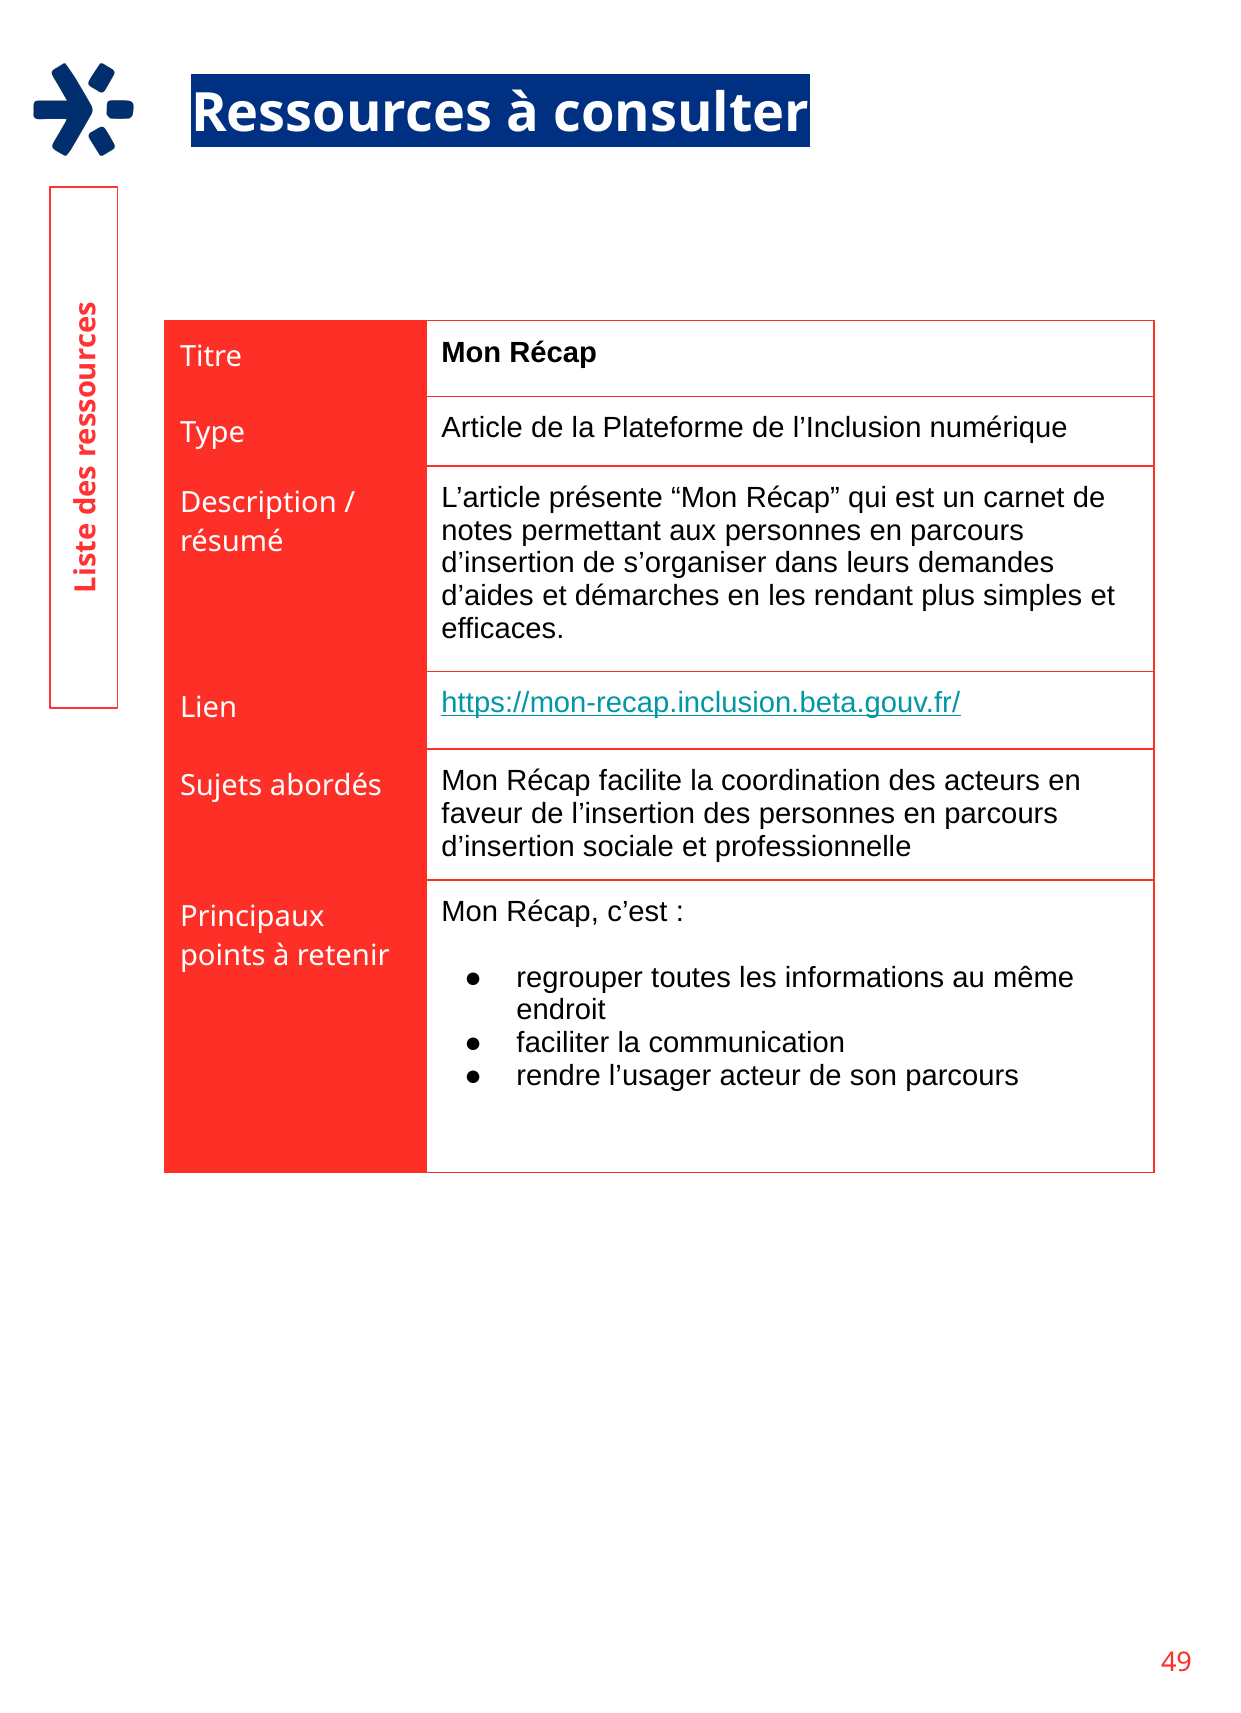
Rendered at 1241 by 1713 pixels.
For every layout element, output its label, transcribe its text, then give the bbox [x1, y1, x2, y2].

table_cell Mon Récap, c’est : regrouper toutes les informations au même endroit faciliter la communication rendre l’usager acteur de son parcours [427, 881, 1153, 1172]
table_cell Mon Récap facilite la coordination des acteurs en faveur de l’insertion des personnes en parcours d’insertion sociale et professionnelle [427, 750, 1153, 879]
table_cell Description / résumé [166, 467, 426, 671]
slide_number ‹#› [1136, 1621, 1211, 1705]
table_cell L’article présente “Mon Récap” qui est un carnet de notes permettant aux personnes en parcours d’insertion de s’organiser dans leurs demandes d’aides et démarches en les rendant plus simples et efficaces. [427, 467, 1153, 671]
table_cell Article de la Plateforme de l’Inclusion numérique [427, 397, 1153, 465]
text_box Ressources à consulter [185, 71, 1241, 148]
table_cell https://mon-recap.inclusion.beta.gouv.fr/ [427, 672, 1153, 748]
text_box Liste des ressources [49, 187, 118, 709]
table_cell Type [166, 397, 426, 465]
table_header Mon Récap [427, 321, 1153, 396]
table_cell Principaux points à retenir [166, 881, 426, 1172]
table_header Titre [166, 321, 426, 396]
picture [32, 61, 135, 157]
table_cell Lien [166, 672, 426, 748]
table_cell Sujets abordés [166, 750, 426, 879]
